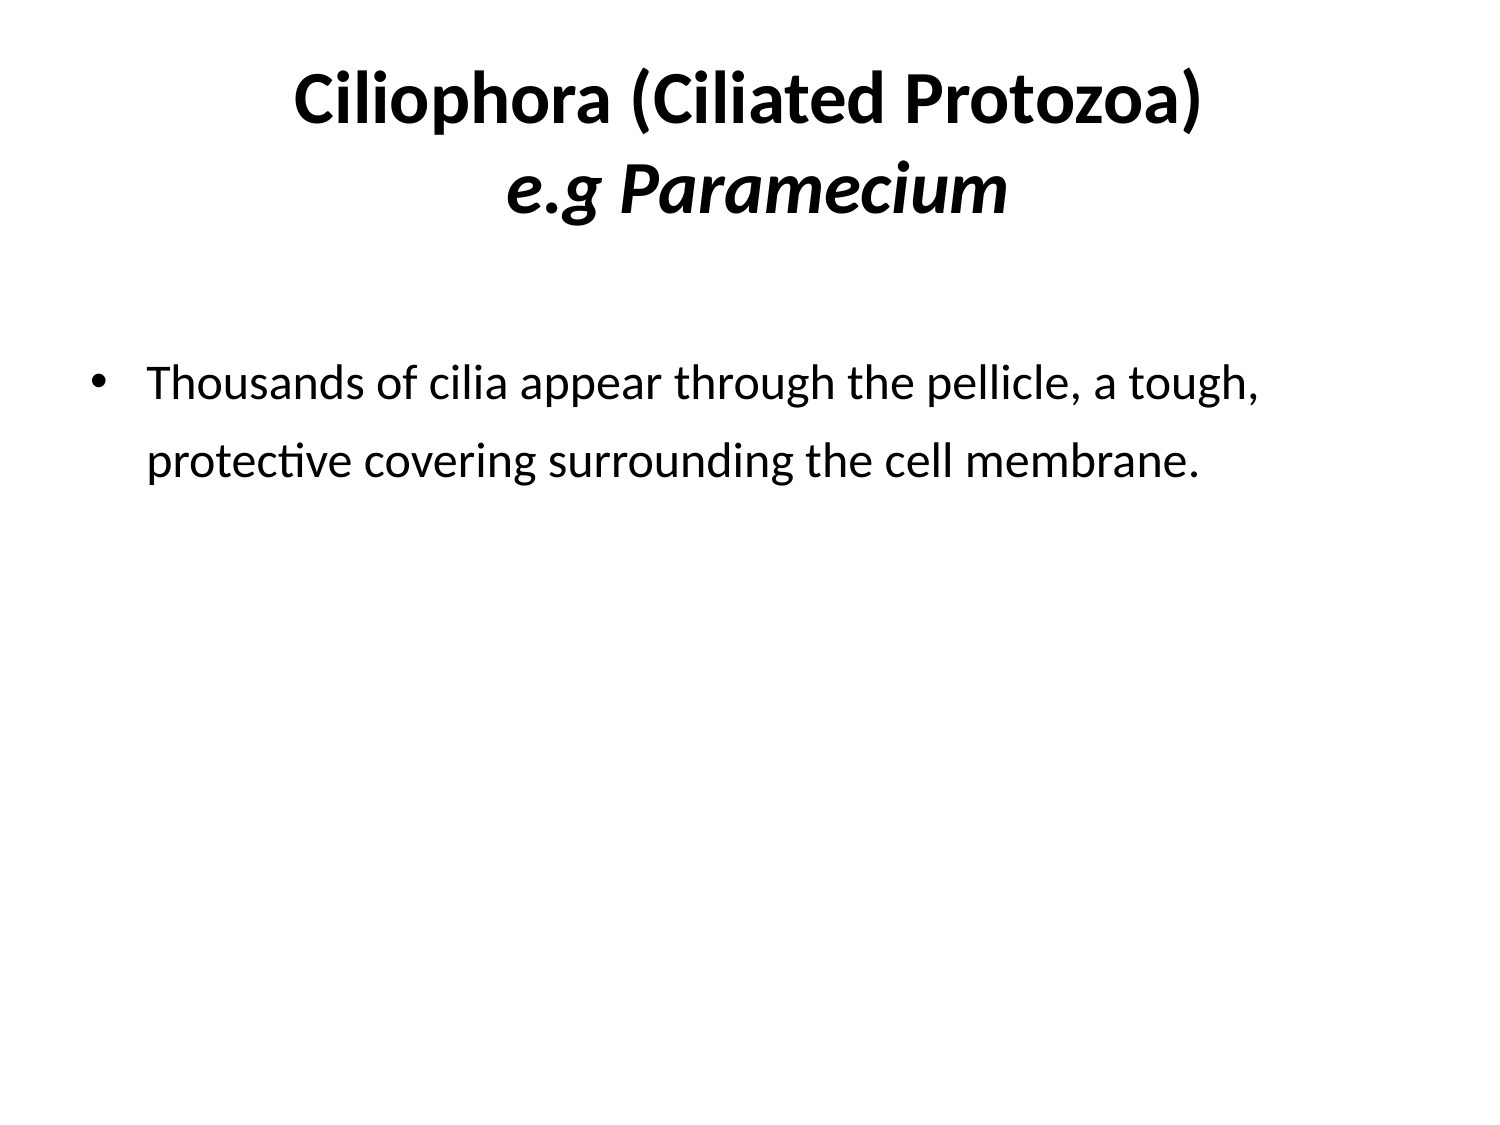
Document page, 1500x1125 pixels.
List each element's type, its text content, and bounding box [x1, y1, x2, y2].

title Ciliophora (Ciliated Protozoa) e.g Paramecium [75, 45, 1425, 233]
list Thousands of cilia appear through the pellicle, a tough, protective covering surrounding the cell membrane. [75, 324, 1425, 628]
